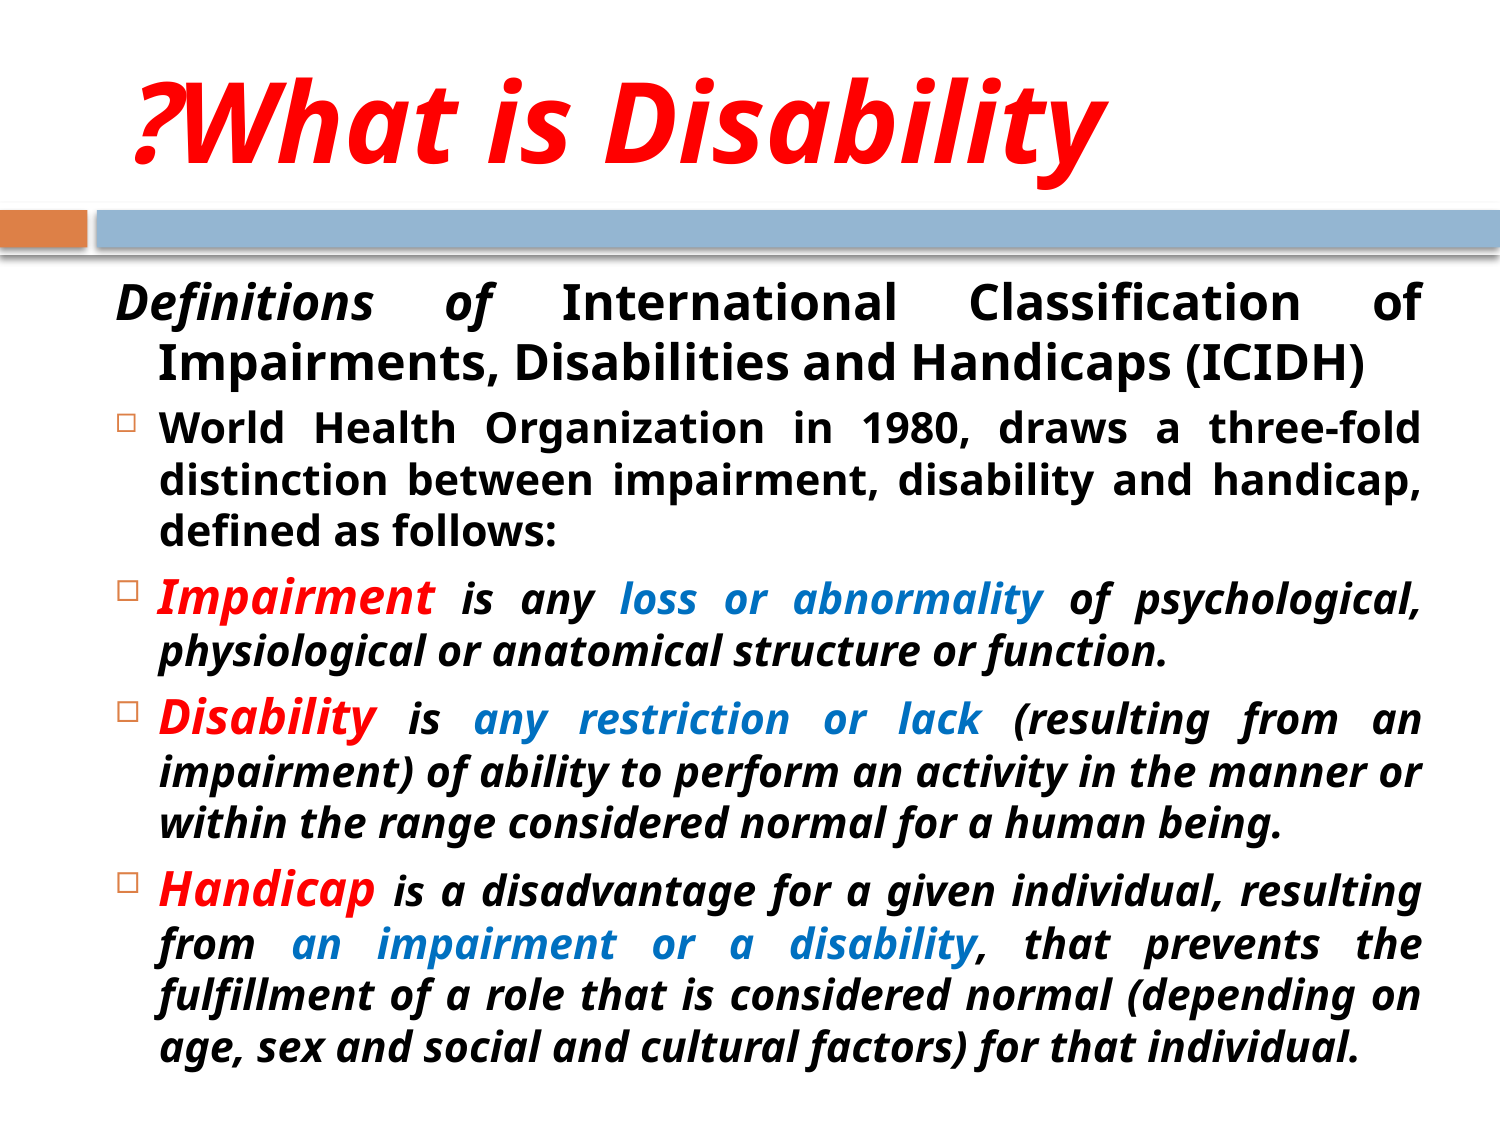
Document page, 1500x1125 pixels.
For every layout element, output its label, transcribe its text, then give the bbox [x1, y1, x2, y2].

title What is Disability? [100, 37, 1438, 200]
list Definitions of International Classification of Impairments, Disabilities and Handicaps (ICIDH) World Health Organization in 1980, draws a three-fold distinction between impairment, disability and handicap, defined as follows: Impairment is any loss or abnormality of psychological, physiological or anatomical structure or function. Disability is any restriction or lack (resulting from an impairment) of ability to perform an activity in the manner or within the range considered normal for a human being. Handicap is a disadvantage for a given individual, resulting from an impairment or a disability, that prevents the fulfillment of a role that is considered normal (depending on age, sex and social and cultural factors) for that individual. [100, 262, 1438, 1125]
